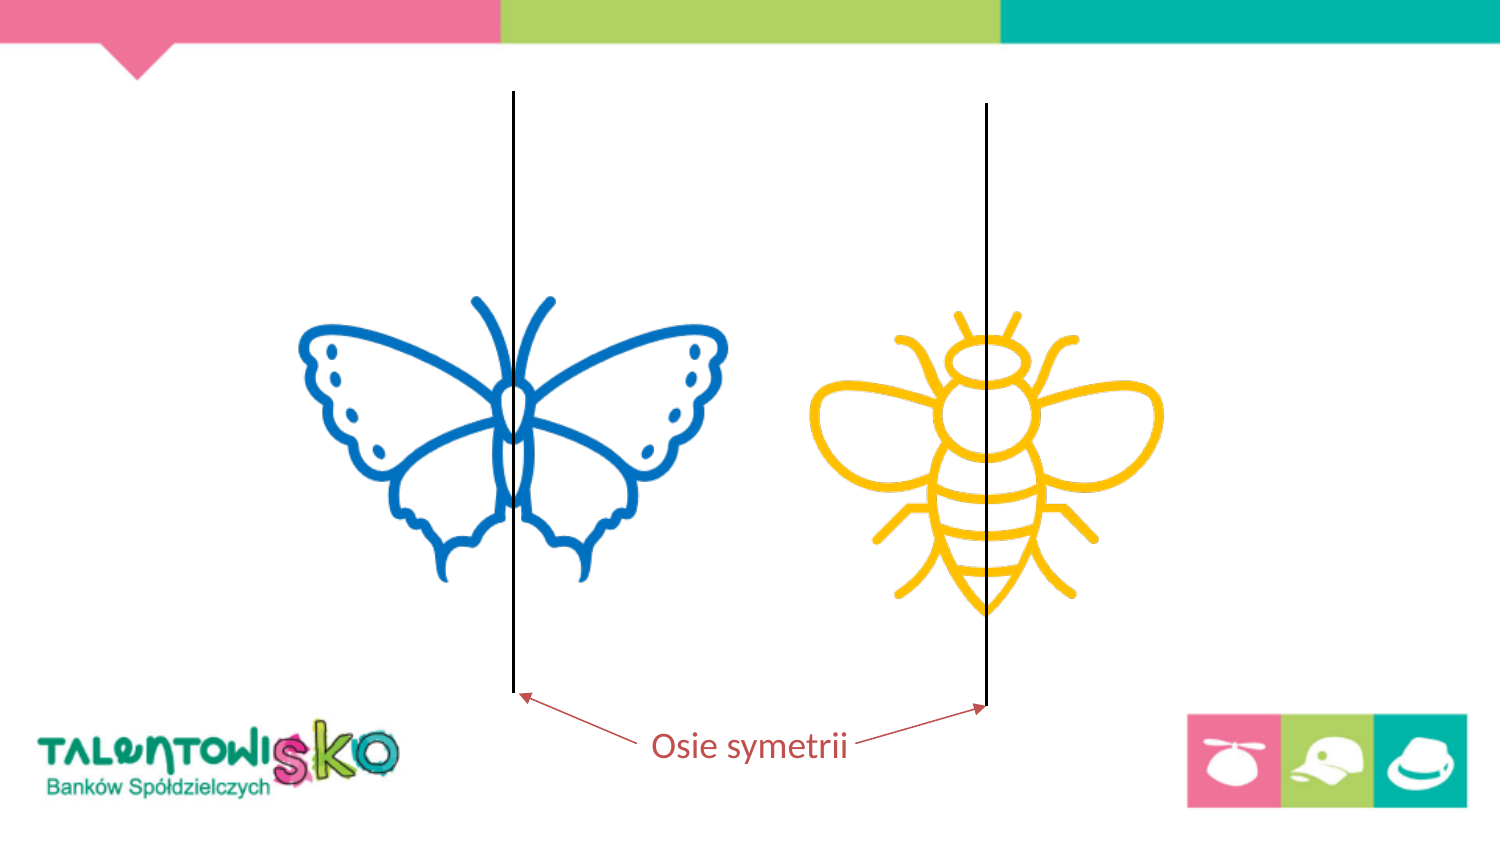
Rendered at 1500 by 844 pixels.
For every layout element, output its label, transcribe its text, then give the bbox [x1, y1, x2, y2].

picture [0, 0, 1500, 844]
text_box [518, 693, 637, 744]
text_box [855, 705, 987, 744]
text_box Osie symetrii [531, 713, 969, 773]
